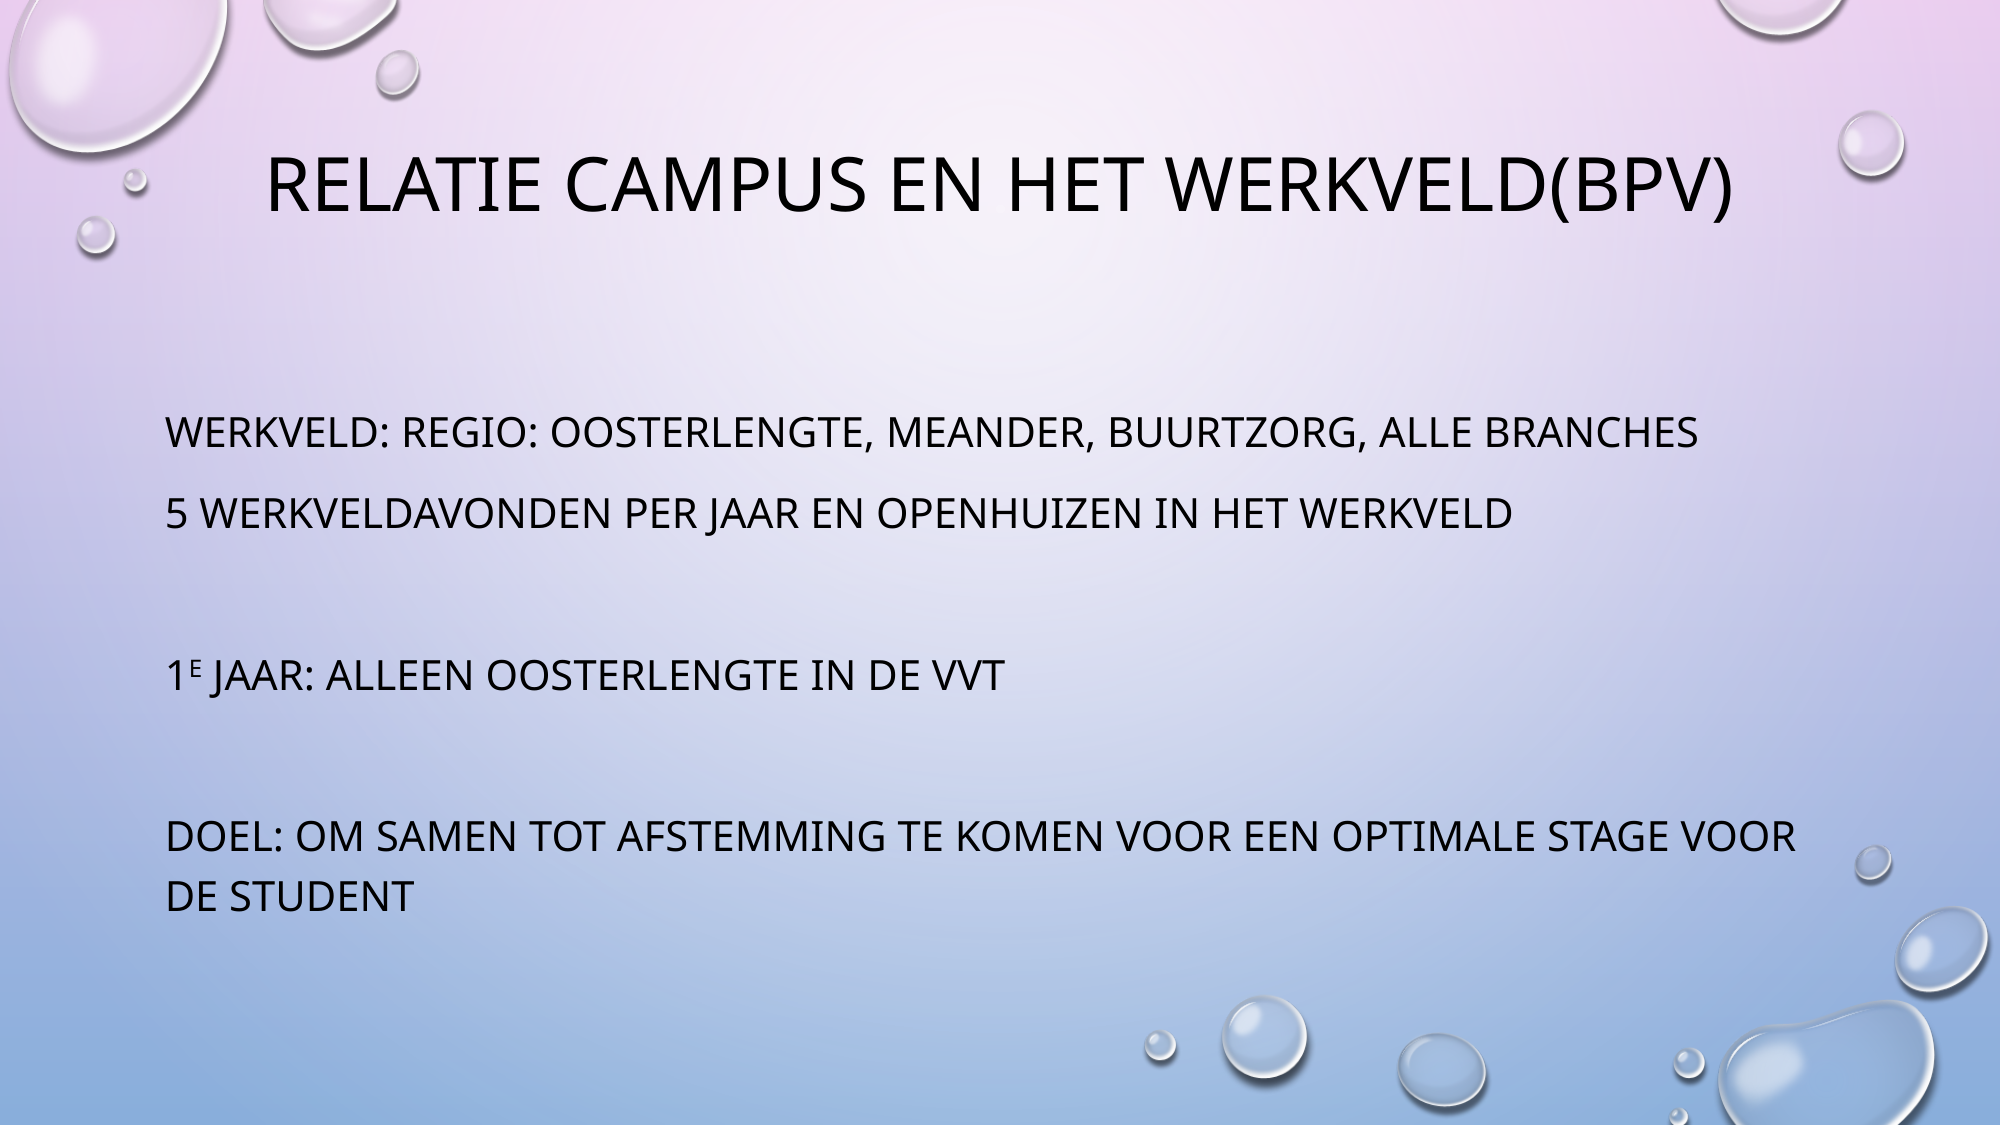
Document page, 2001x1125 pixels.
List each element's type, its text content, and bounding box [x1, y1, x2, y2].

title Relatie campus en het werkveld(BPV) [149, 101, 1851, 364]
list werkveld: regio: oosterlengte, meander, buurtzorg, alle branches 5 werkveldavonden per jaar en openhuizen in het werkveld 1e jaar: alleen oosterlengte in de VVT Doel: om samen tot afstemming te komen voor een optimale stage voor de student [149, 388, 1850, 950]
picture [0, 0, 2000, 1125]
